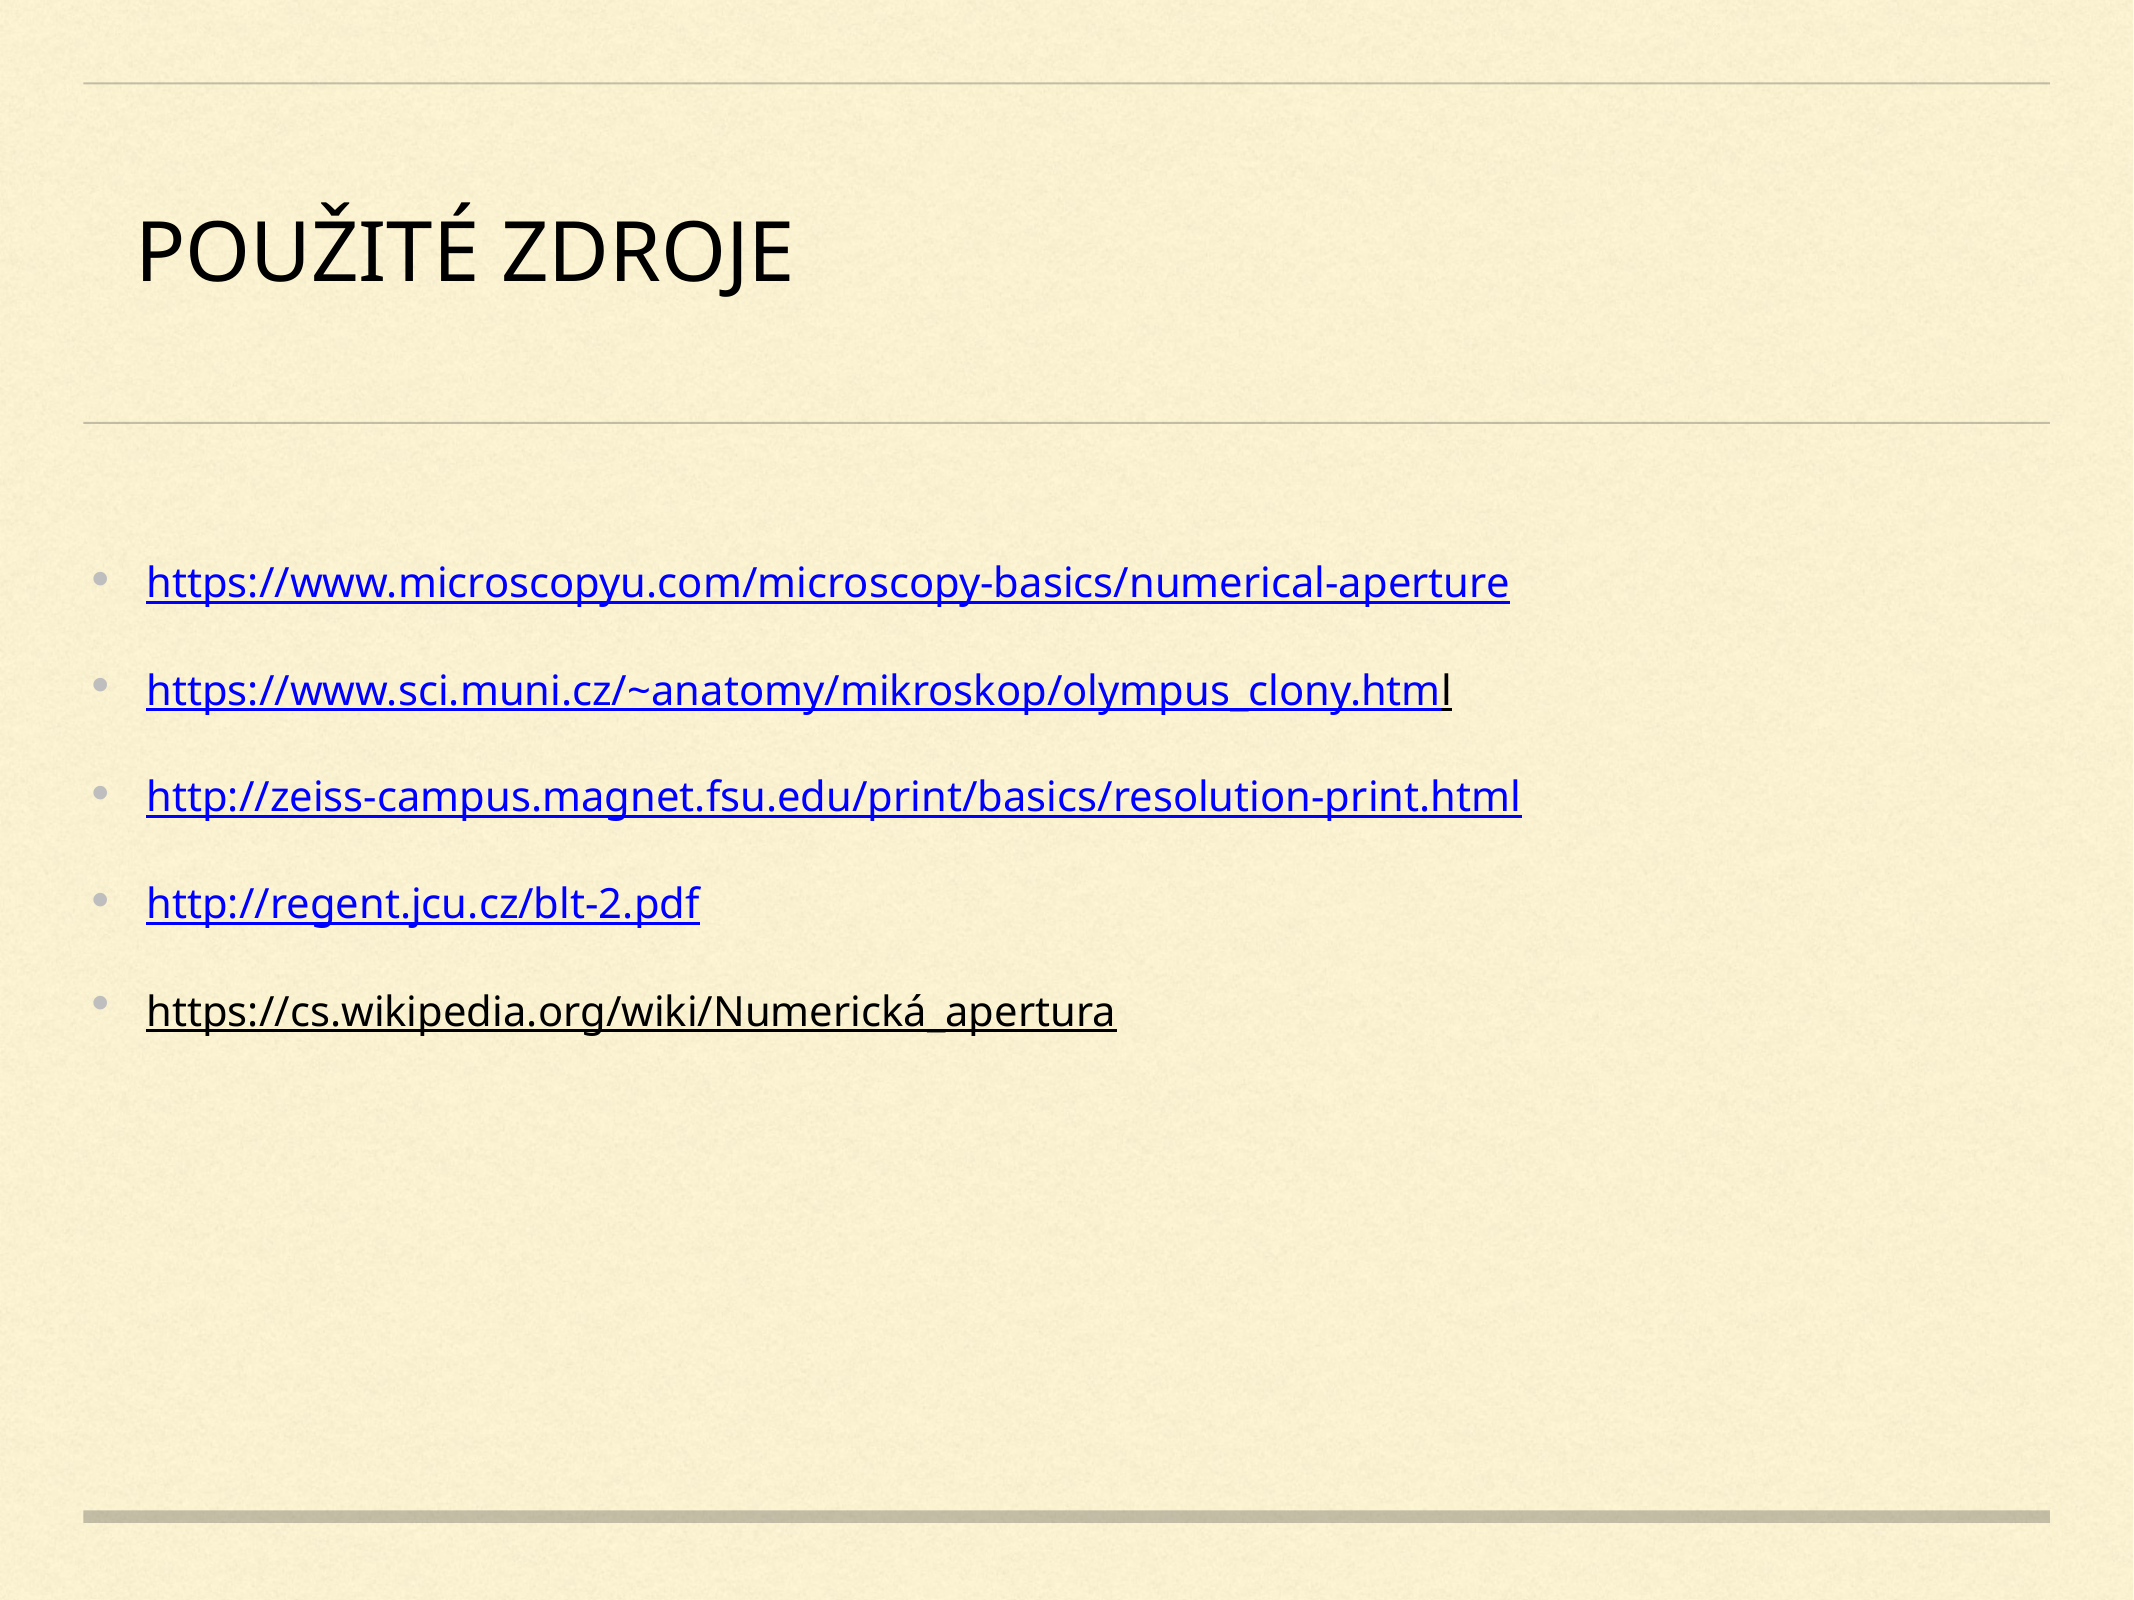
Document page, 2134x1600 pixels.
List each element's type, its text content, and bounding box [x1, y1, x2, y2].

list https://www.microscopyu.com/microscopy-basics/numerical-aperture https://www.sci.muni.cz/~anatomy/mikroskop/olympus_clony.html http://zeiss-campus.magnet.fsu.edu/print/basics/resolution-print.html http://regent.jcu.cz/blt-2.pdf https://cs.wikipedia.org/wiki/Numerická_apertura [82, 497, 2051, 1438]
title POUŽITÉ ZDROJE [82, 97, 2051, 411]
picture [0, 0, 2134, 1600]
